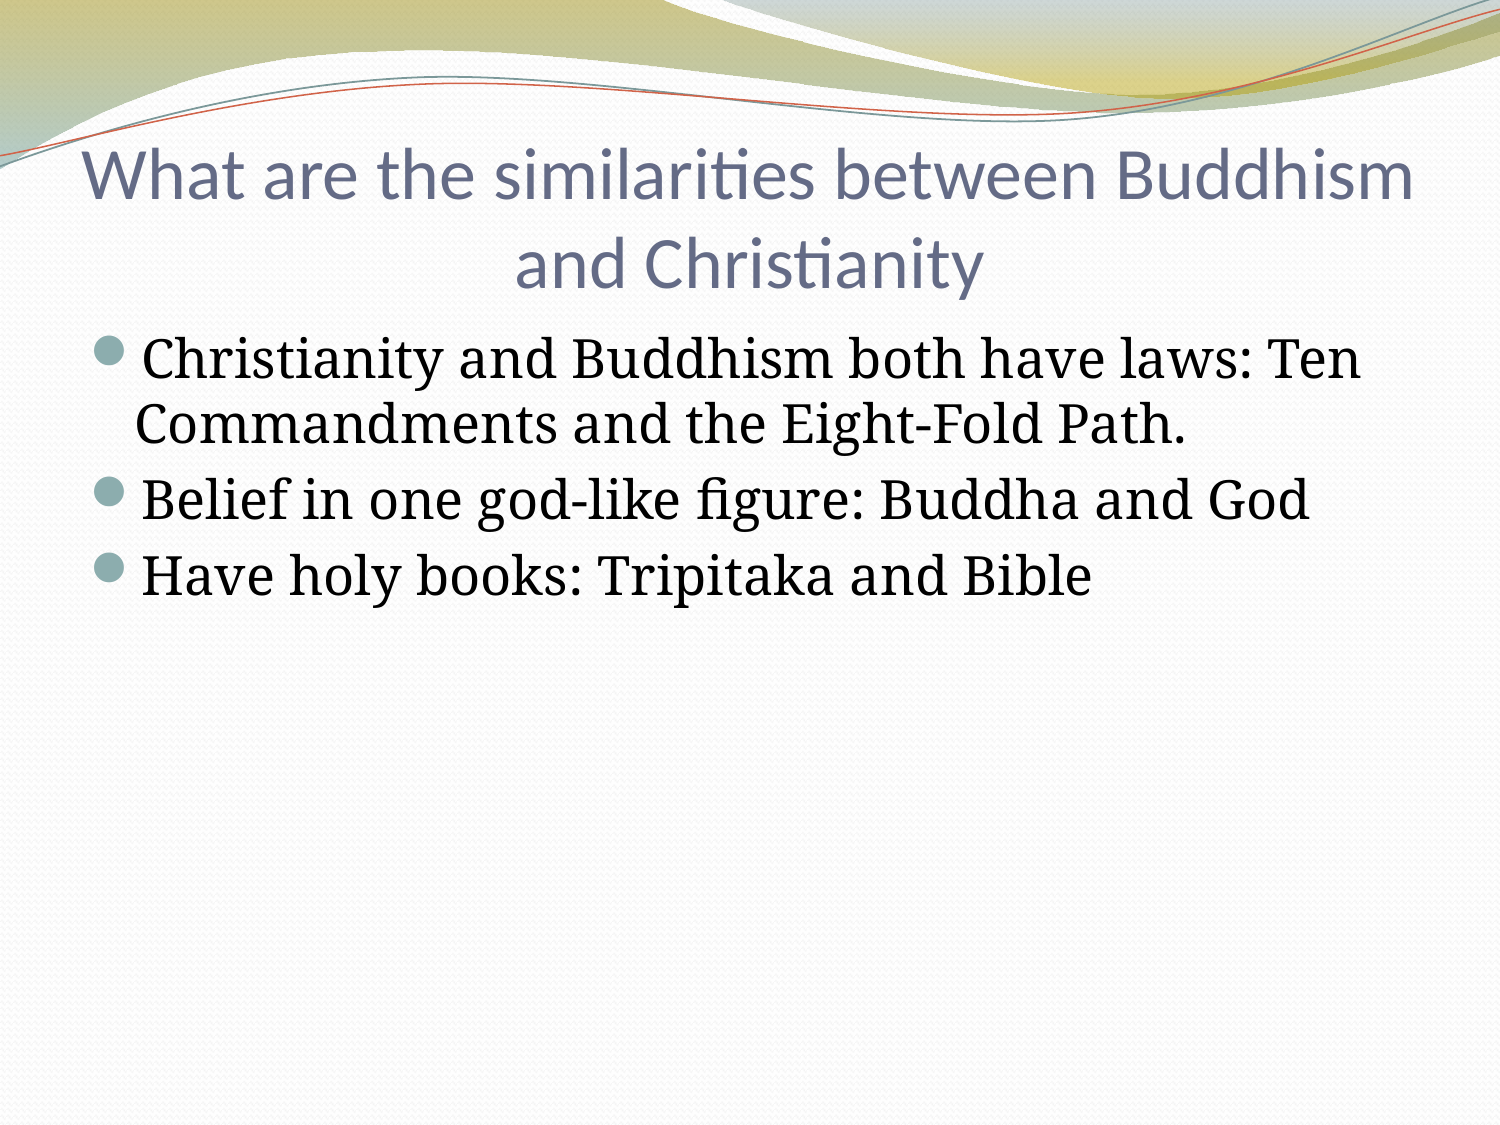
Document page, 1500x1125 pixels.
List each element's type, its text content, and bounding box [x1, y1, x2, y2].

list Christianity and Buddhism both have laws: Ten Commandments and the Eight-Fold Path. Belief in one god-like figure: Buddha and God Have holy books: Tripitaka and Bible [75, 317, 1425, 1038]
title What are the similarities between Buddhism and Christianity [75, 115, 1425, 303]
